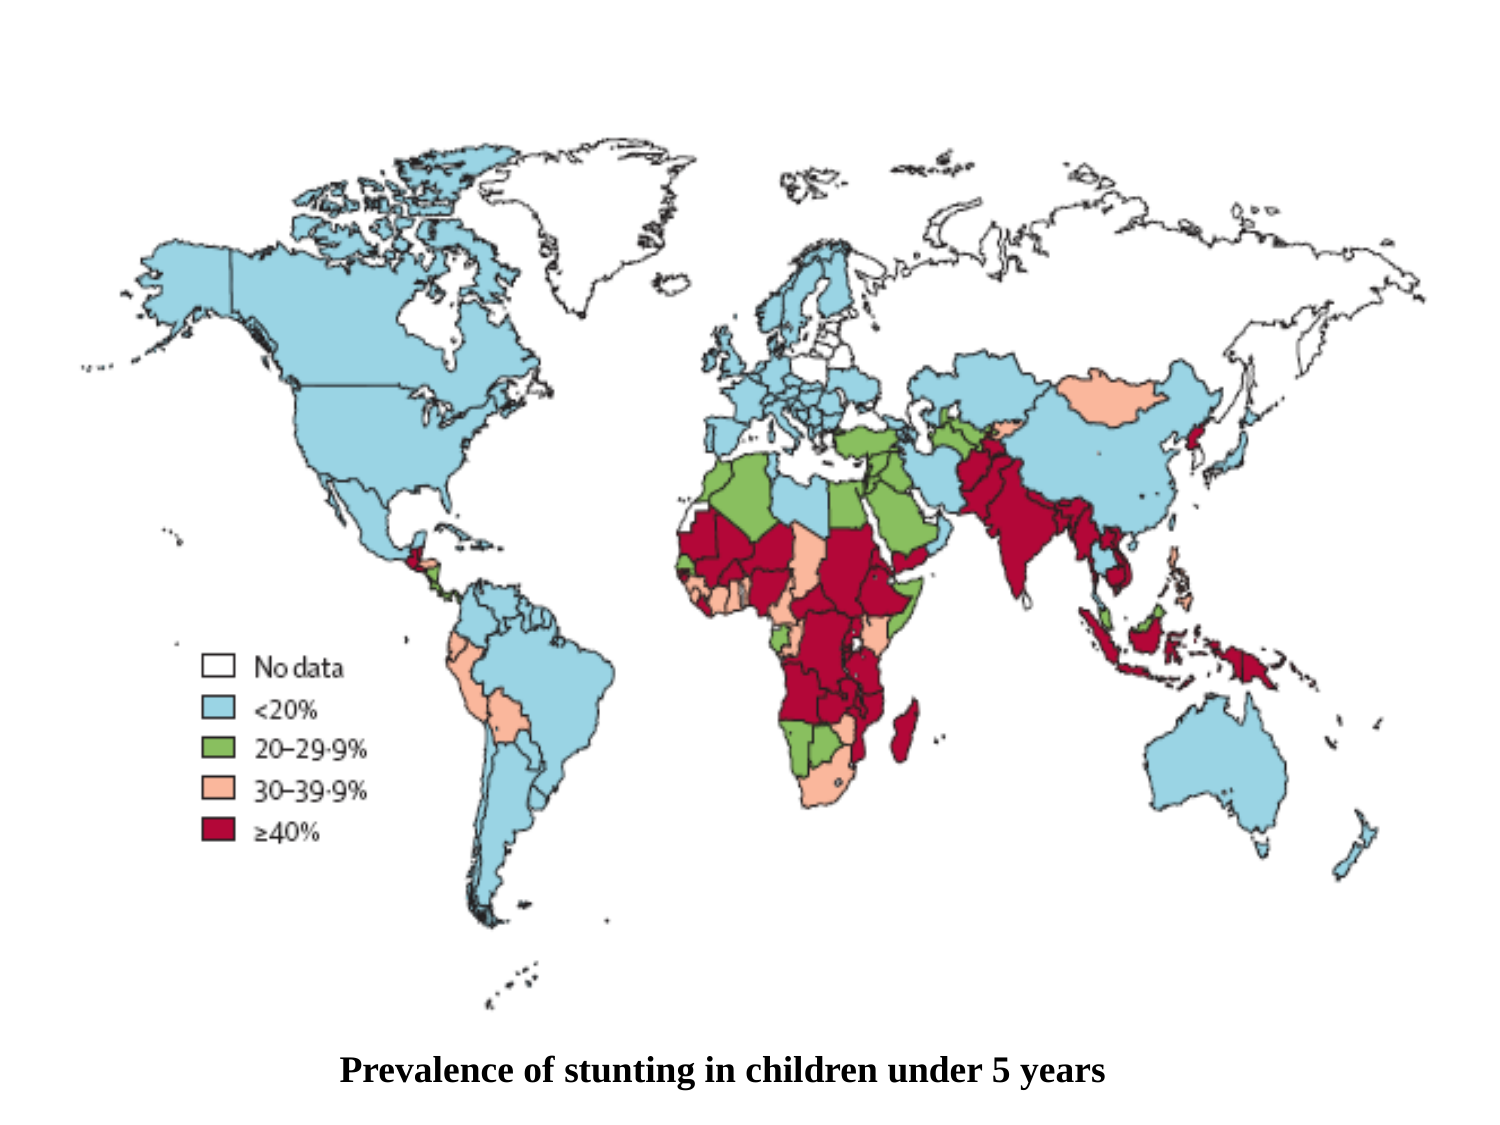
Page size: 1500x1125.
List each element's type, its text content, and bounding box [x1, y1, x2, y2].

text_box Prevalence of stunting in children under 5 years [324, 1037, 1122, 1098]
picture [74, 112, 1451, 1026]
